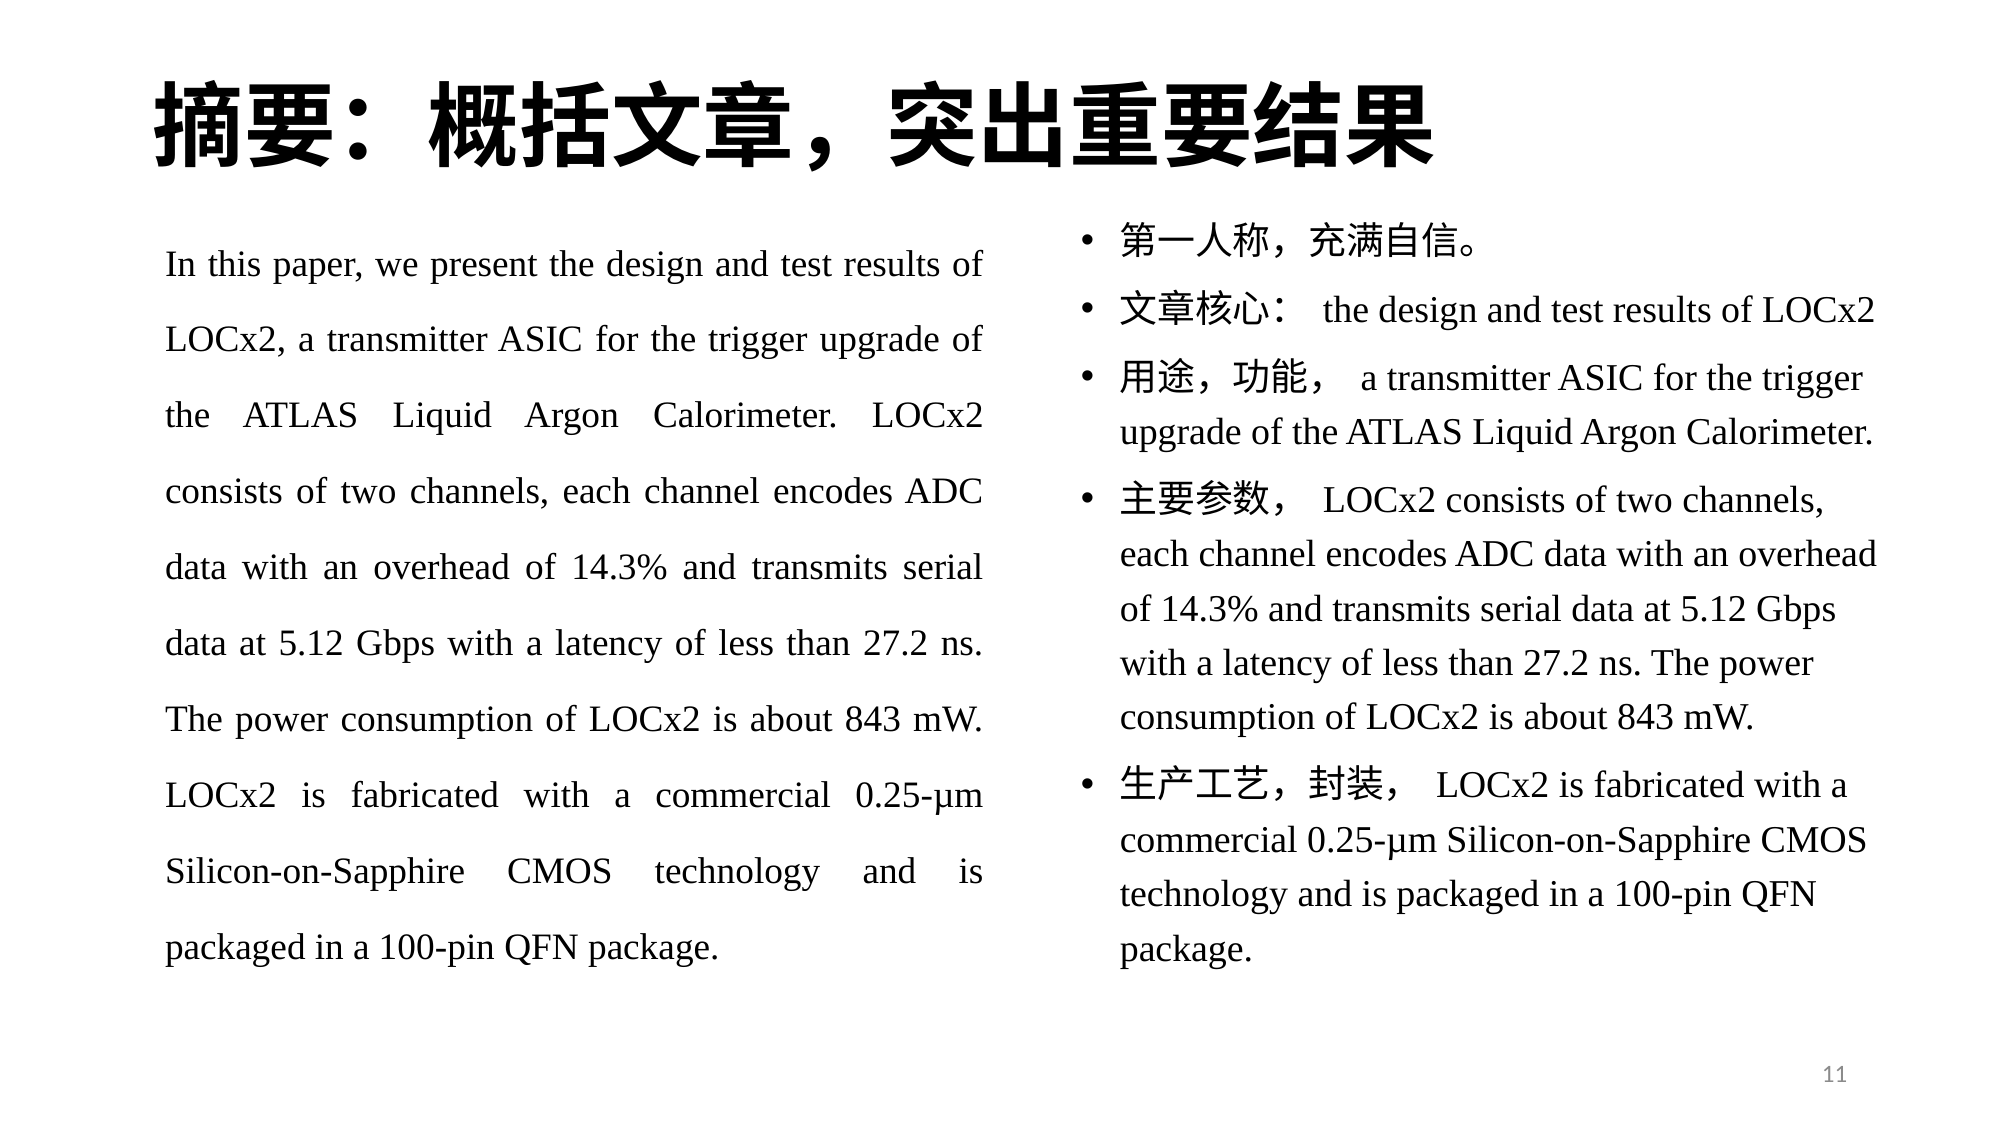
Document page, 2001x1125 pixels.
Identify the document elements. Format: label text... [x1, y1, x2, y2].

list In this paper, we present the design and test results of LOCx2, a transmitter ASIC for the trigger upgrade of the ATLAS Liquid Argon Calorimeter. LOCx2 consists of two channels, each channel encodes ADC data with an overhead of 14.3% and transmits serial data at 5.12 Gbps with a latency of less than 27.2 ns. The power consumption of LOCx2 is about 843 mW. LOCx2 is fabricated with a commercial 0.25-µm Silicon-on-Sapphire CMOS technology and is packaged in a 100-pin QFN package. [150, 200, 1000, 996]
title 摘要：概括文章，突出重要结果 [137, 59, 1863, 200]
slide_number 11 [1412, 1042, 1863, 1103]
list 第一人称，充满自信。 文章核心： the design and test results of LOCx2 用途，功能， a transmitter ASIC for the trigger upgrade of the ATLAS Liquid Argon Calorimeter. 主要参数， LOCx2 consists of two channels, each channel encodes ADC data with an overhead of 14.3% and transmits serial data at 5.12 Gbps with a latency of less than 27.2 ns. The power consumption of LOCx2 is about 843 mW. 生产工艺，封装， LOCx2 is fabricated with a commercial 0.25-µm Silicon-on-Sapphire CMOS technology and is packaged in a 100-pin QFN package. [1065, 200, 1916, 996]
